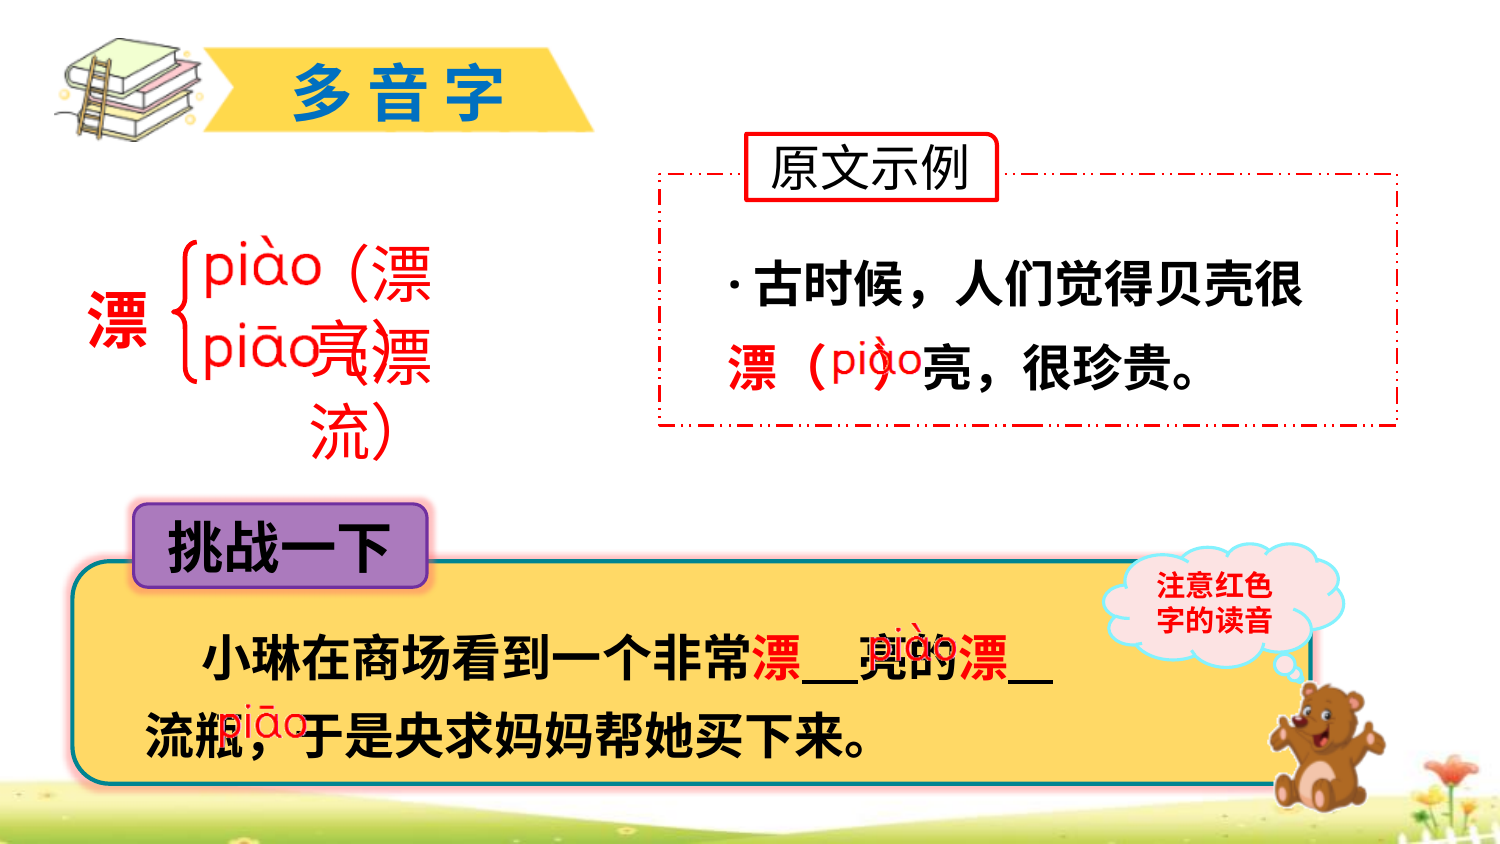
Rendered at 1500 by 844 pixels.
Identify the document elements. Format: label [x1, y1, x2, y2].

text_box [712, 221, 1366, 407]
text_box [659, 133, 1398, 426]
picture [0, 0, 1500, 844]
text_box [71, 222, 536, 402]
text_box [1103, 543, 1393, 815]
text_box [72, 503, 1311, 784]
text_box [54, 37, 610, 142]
